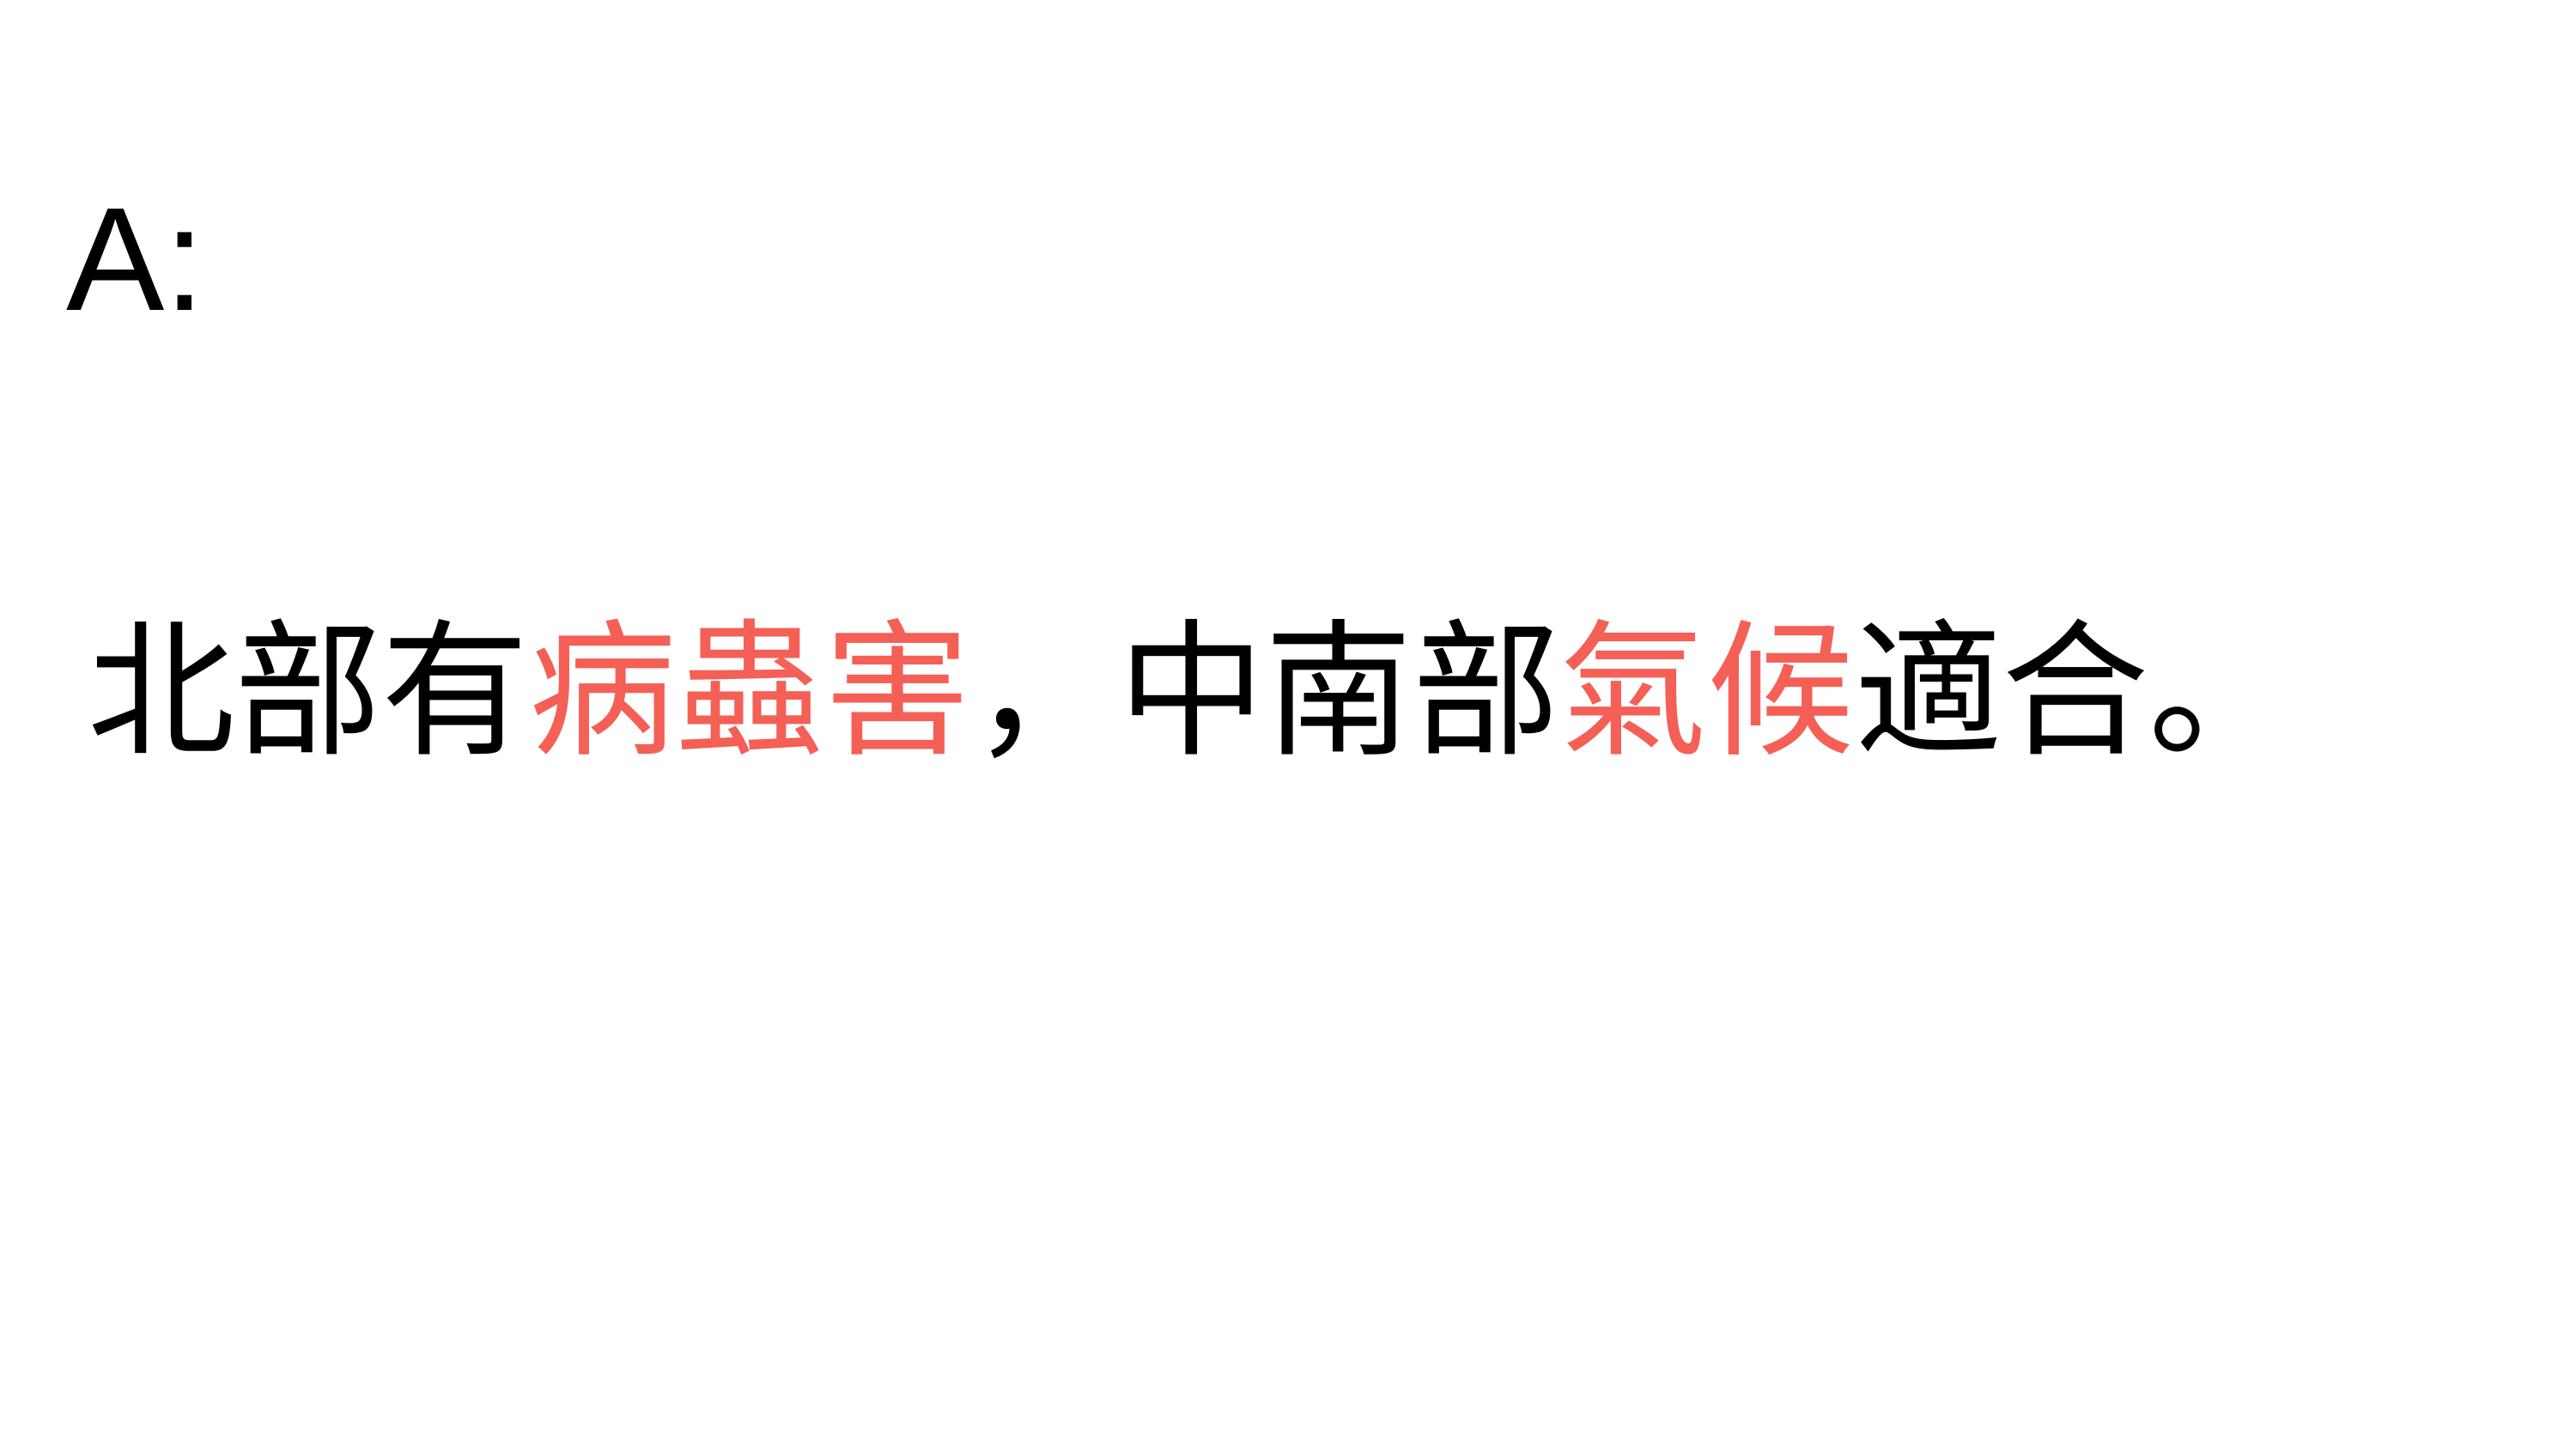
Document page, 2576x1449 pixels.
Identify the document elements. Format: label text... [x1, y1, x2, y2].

text_box 北部有病蟲害，中南部氣候適合。 [87, 525, 2576, 773]
text_box A: [66, 93, 2576, 341]
